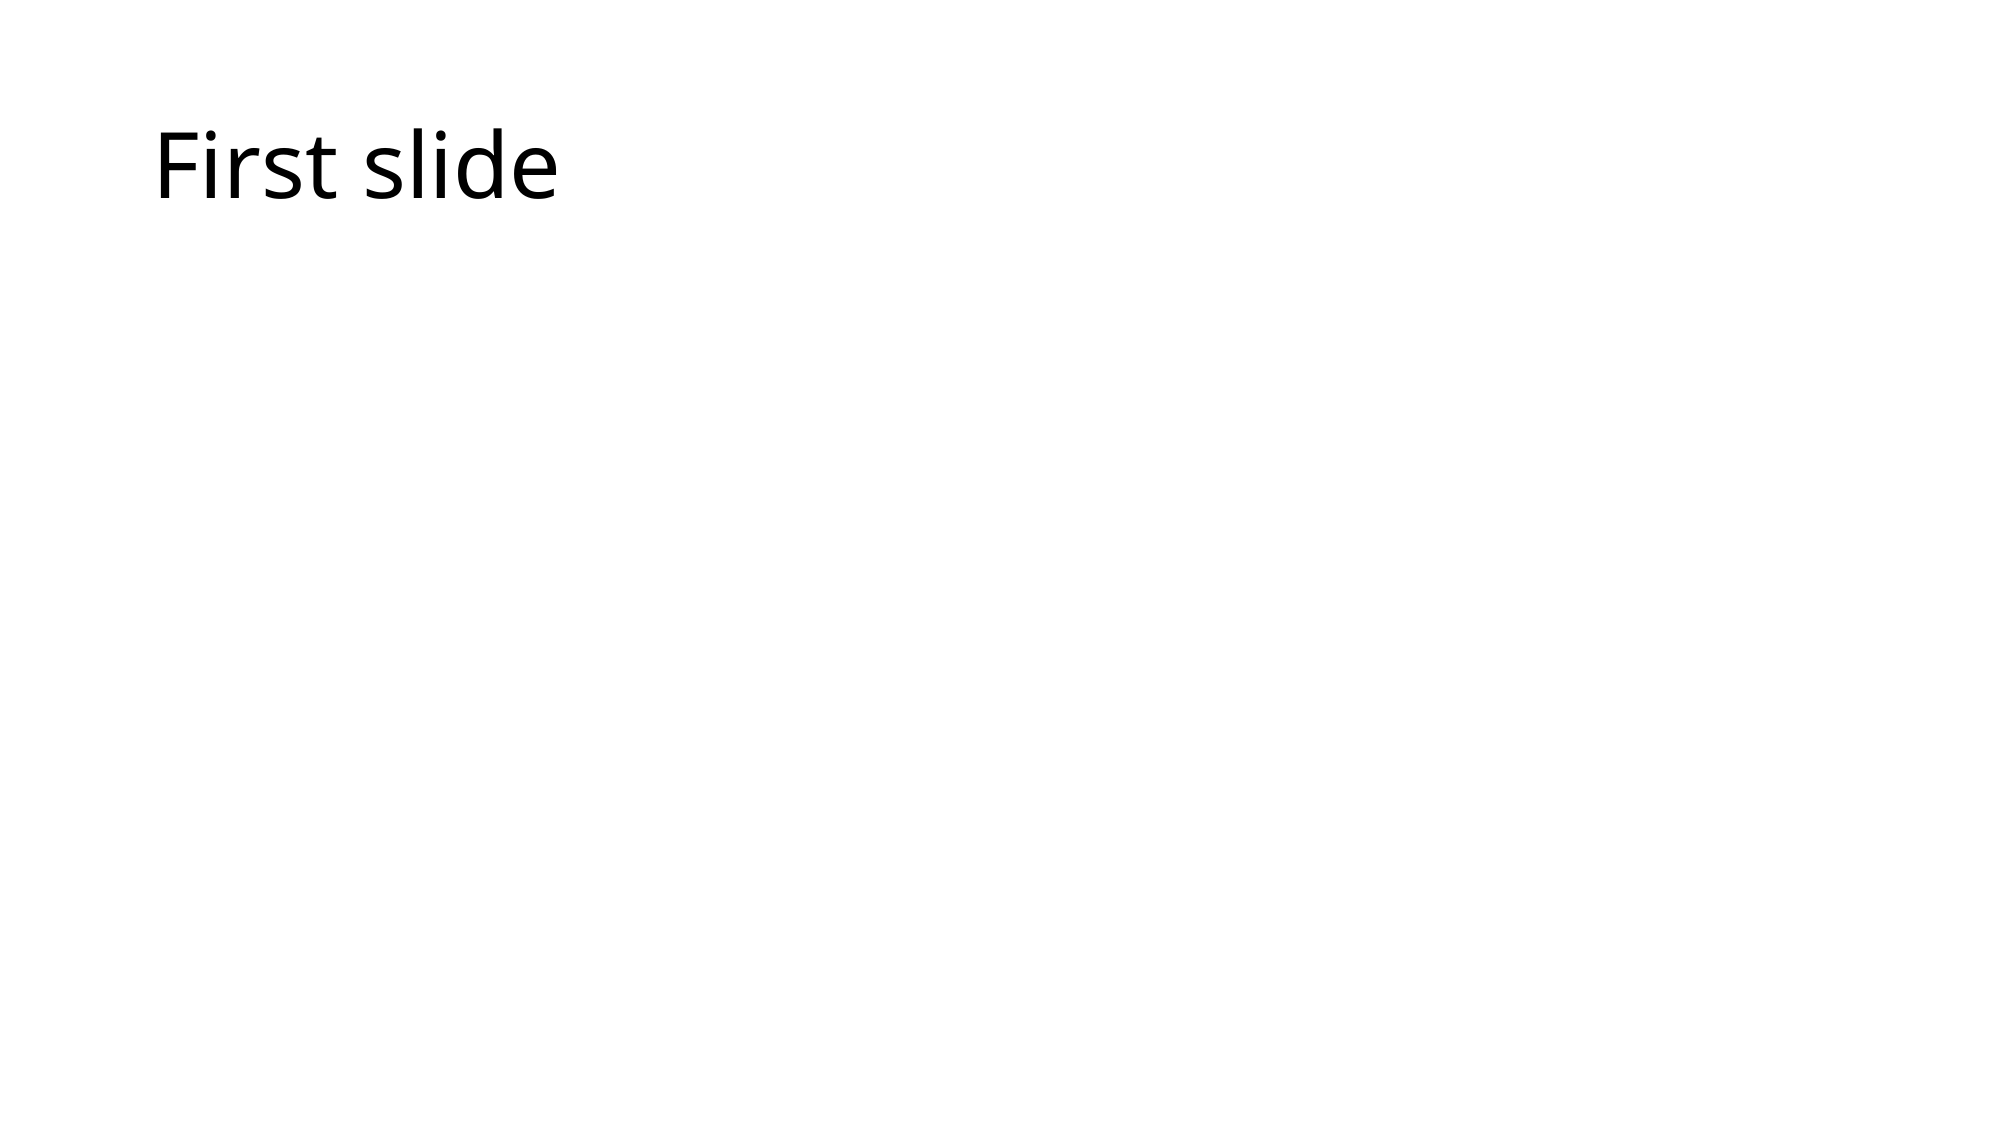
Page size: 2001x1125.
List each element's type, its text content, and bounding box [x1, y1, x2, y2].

title First slide [137, 59, 1863, 278]
